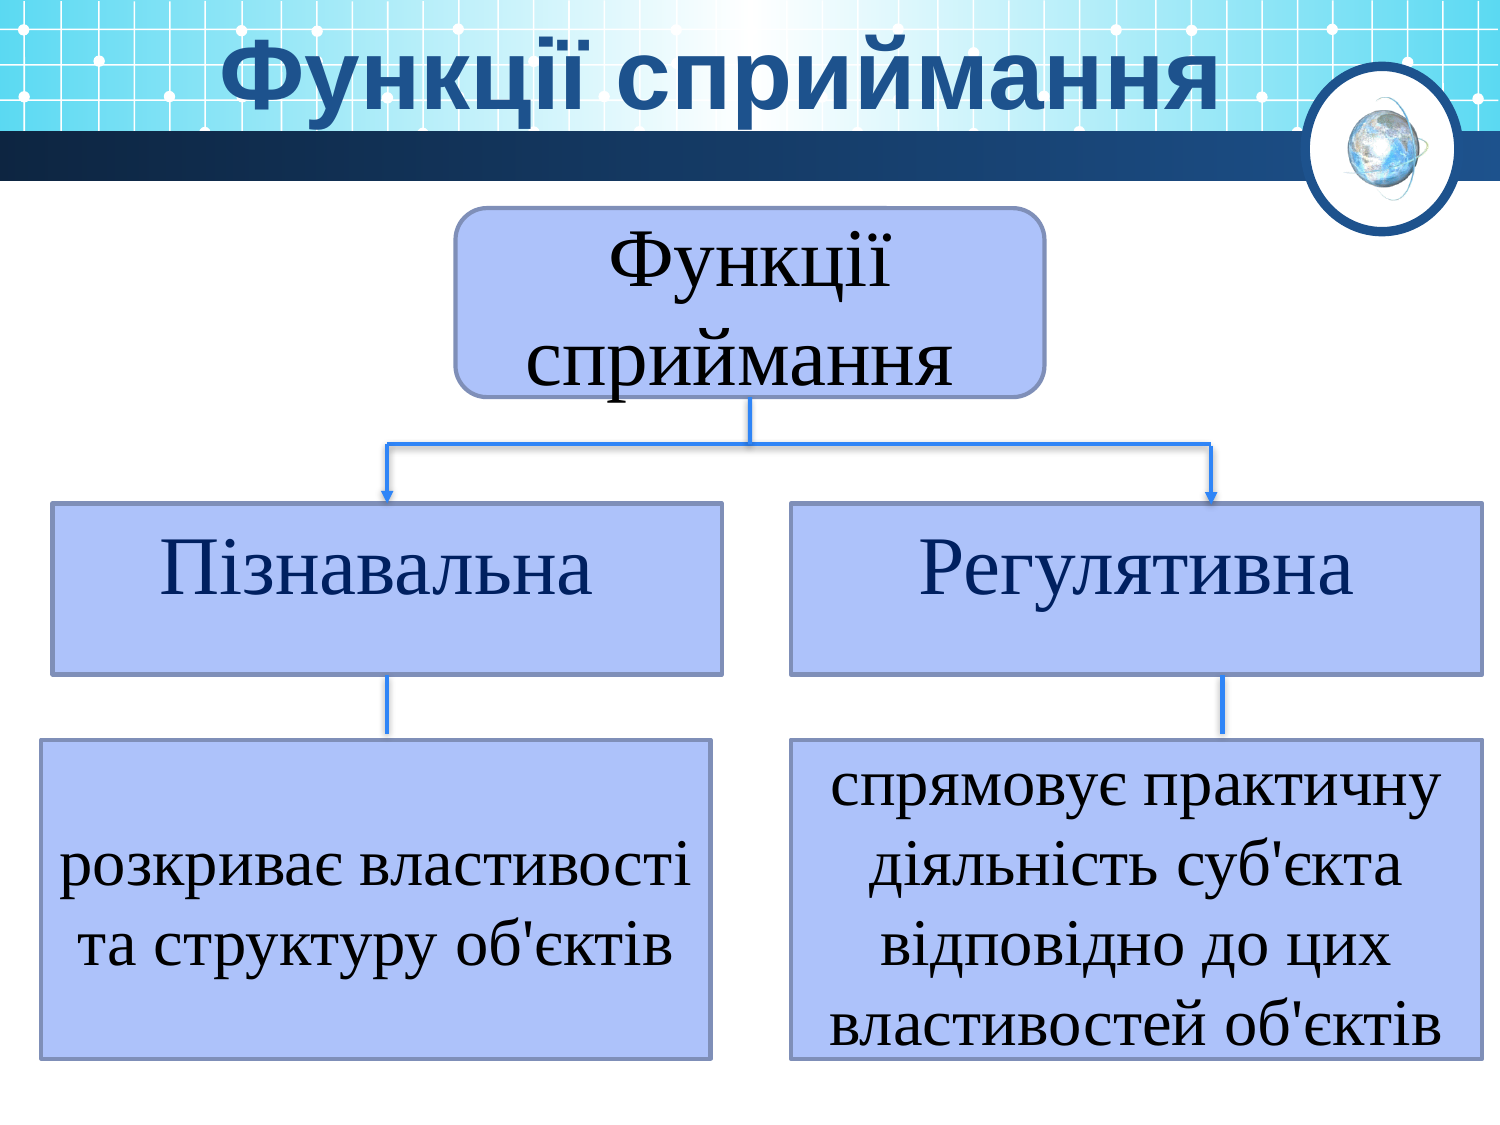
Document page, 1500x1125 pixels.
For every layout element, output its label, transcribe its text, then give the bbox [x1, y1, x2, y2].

picture [1310, 137, 1454, 207]
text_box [40, 207, 1483, 1059]
text_box Функції сприймання [0, 1, 1461, 137]
